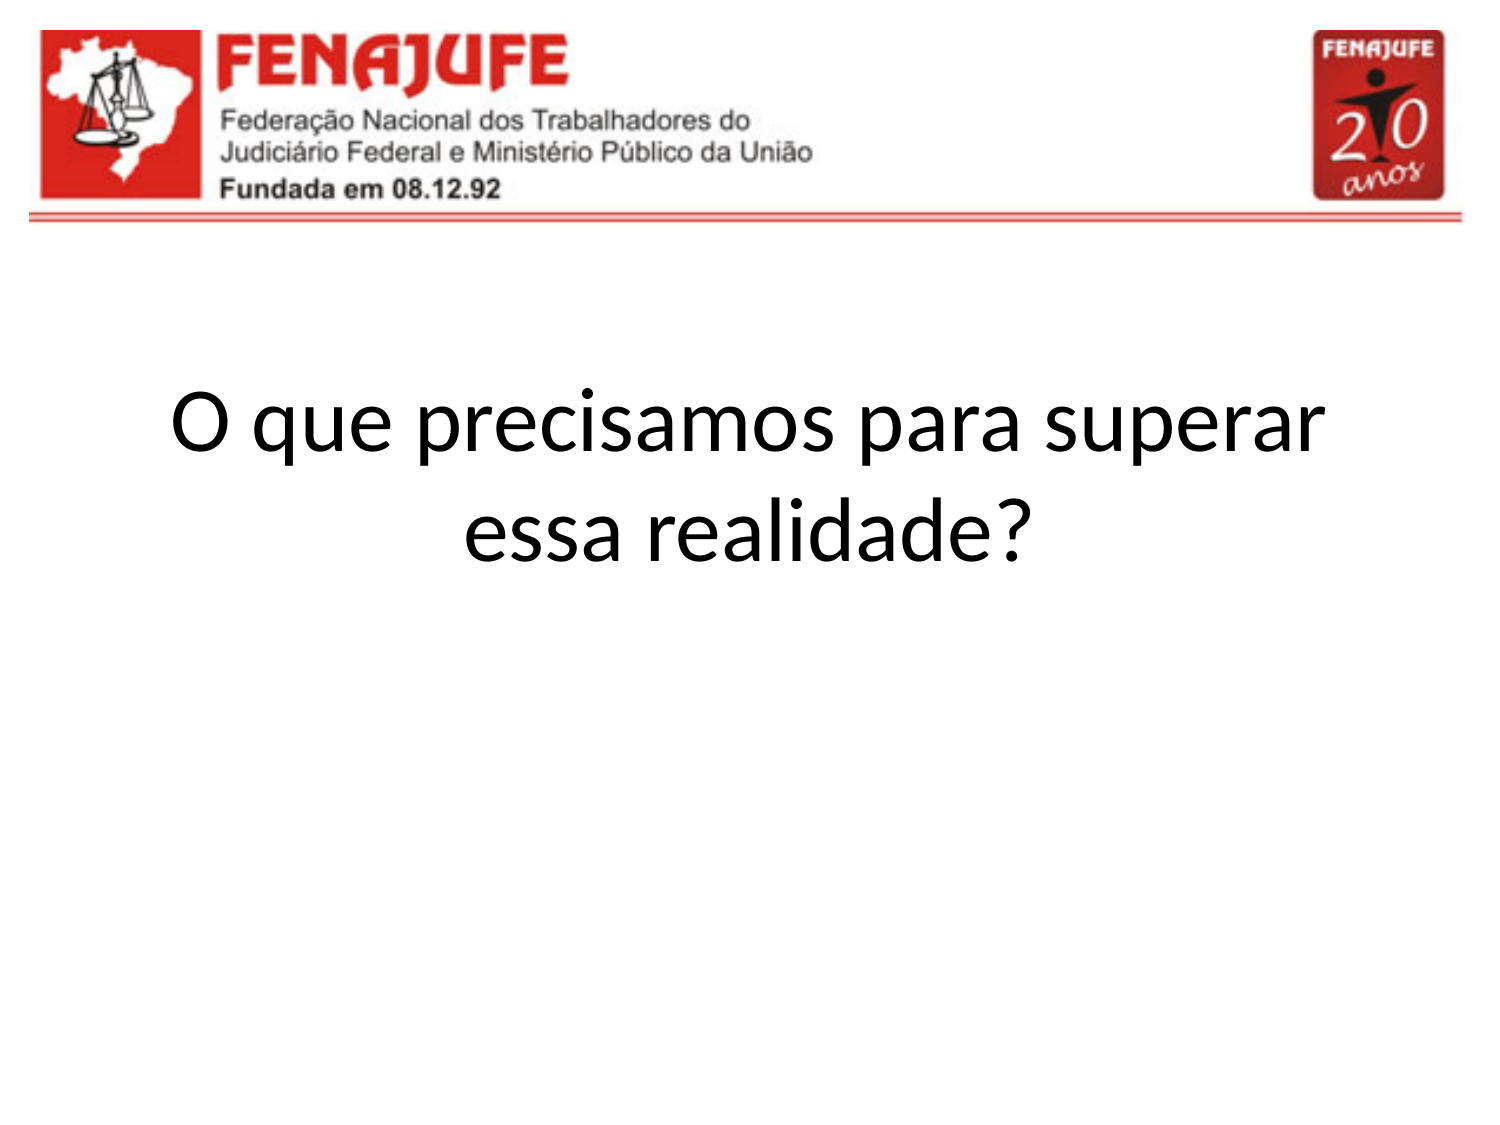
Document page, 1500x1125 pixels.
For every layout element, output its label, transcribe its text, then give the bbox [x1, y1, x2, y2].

picture [29, 30, 1466, 226]
title O que precisamos para superar essa realidade? [112, 349, 1388, 591]
text_box [76, 243, 1465, 499]
